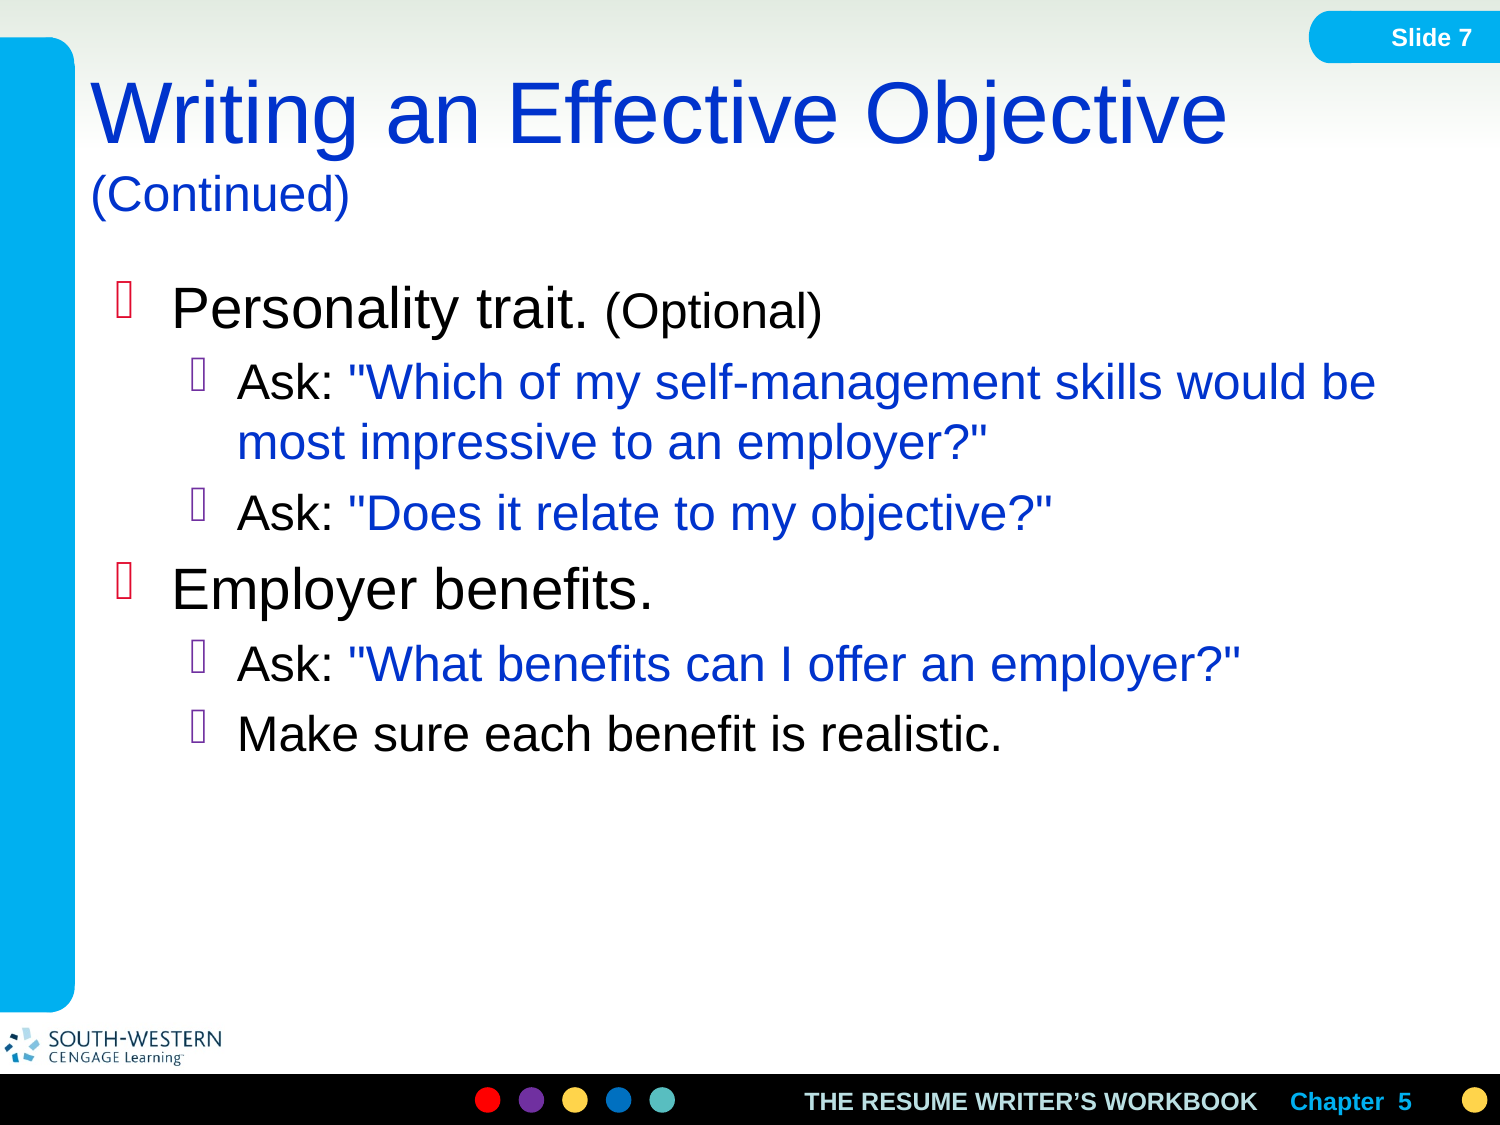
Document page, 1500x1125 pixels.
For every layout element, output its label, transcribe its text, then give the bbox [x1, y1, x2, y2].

footer Chapter 5 [1274, 1075, 1476, 1125]
title Writing an Effective Objective (Continued) [74, 44, 1426, 233]
picture [0, 1022, 225, 1073]
slide_number Slide 7 [1312, 13, 1488, 93]
list Personality trait. (Optional) Ask: "Which of my self-management skills would be most impressive to an employer?" Ask: "Does it relate to my objective?" Employer benefits. Ask: "What benefits can I offer an employer?" Make sure each benefit is realistic. [99, 262, 1451, 1006]
